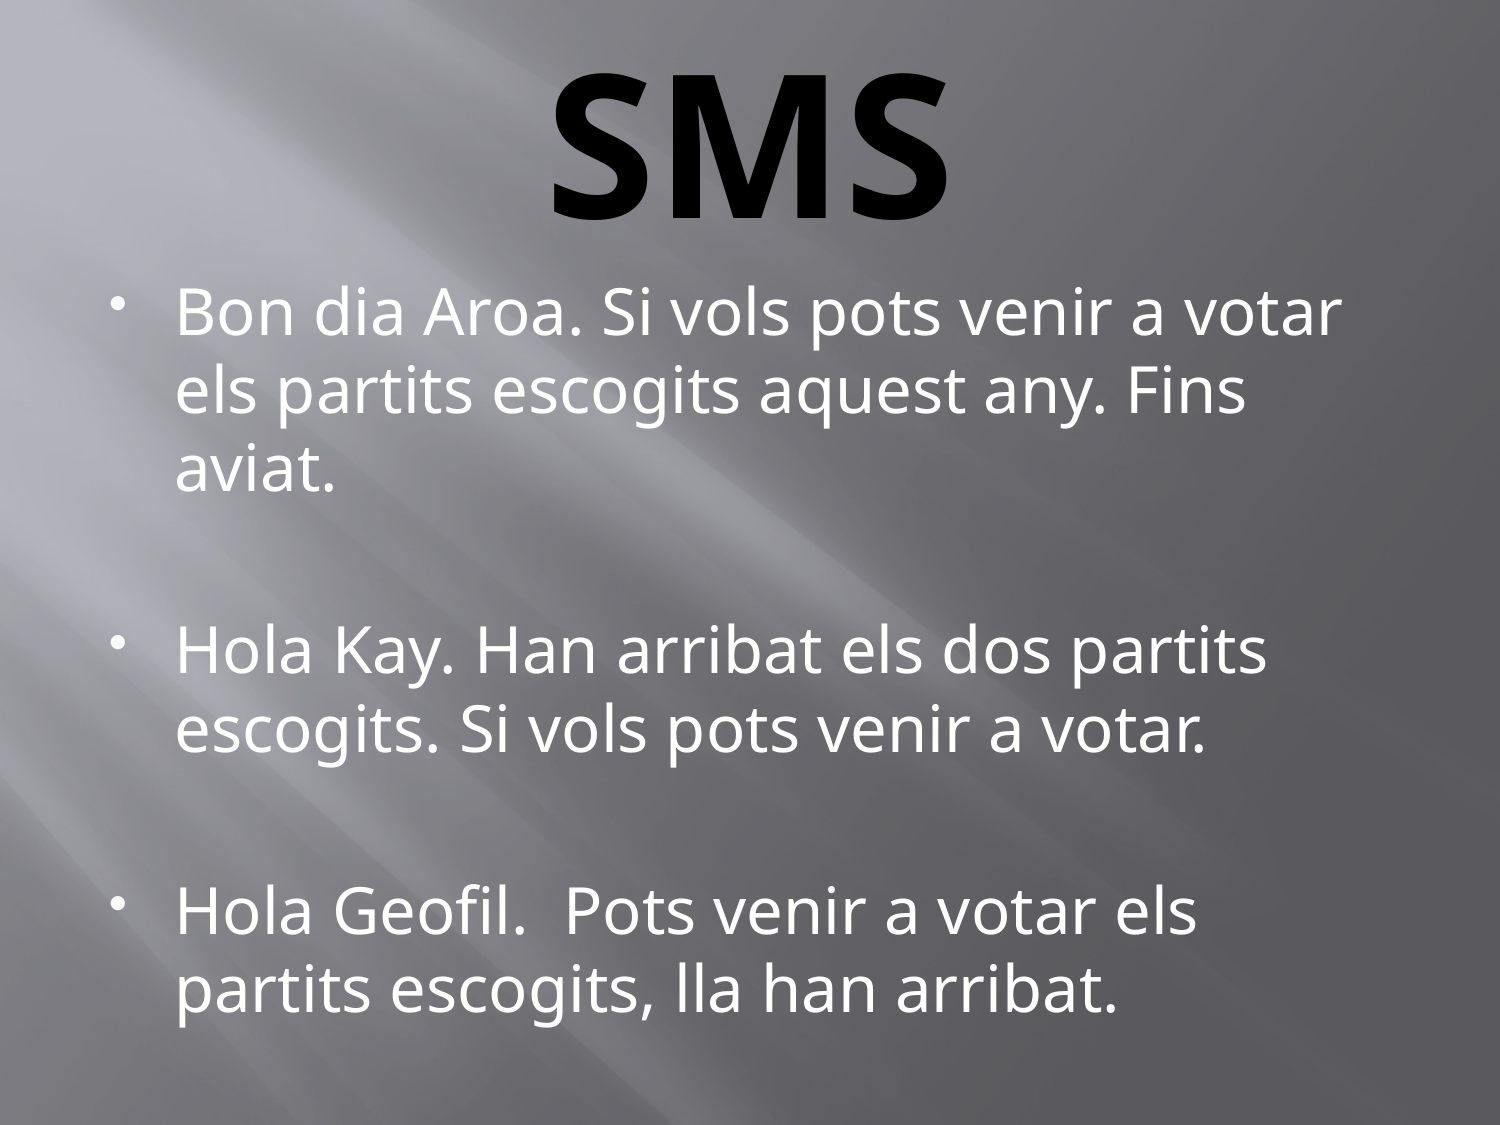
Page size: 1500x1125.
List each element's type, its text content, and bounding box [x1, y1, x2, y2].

list Bon dia Aroa. Si vols pots venir a votar els partits escogits aquest any. Fins aviat. Hola Kay. Han arribat els dos partits escogits. Si vols pots venir a votar. Hola Geofil. Pots venir a votar els partits escogits, lla han arribat. [75, 262, 1425, 1035]
title SMS [75, 45, 1425, 233]
